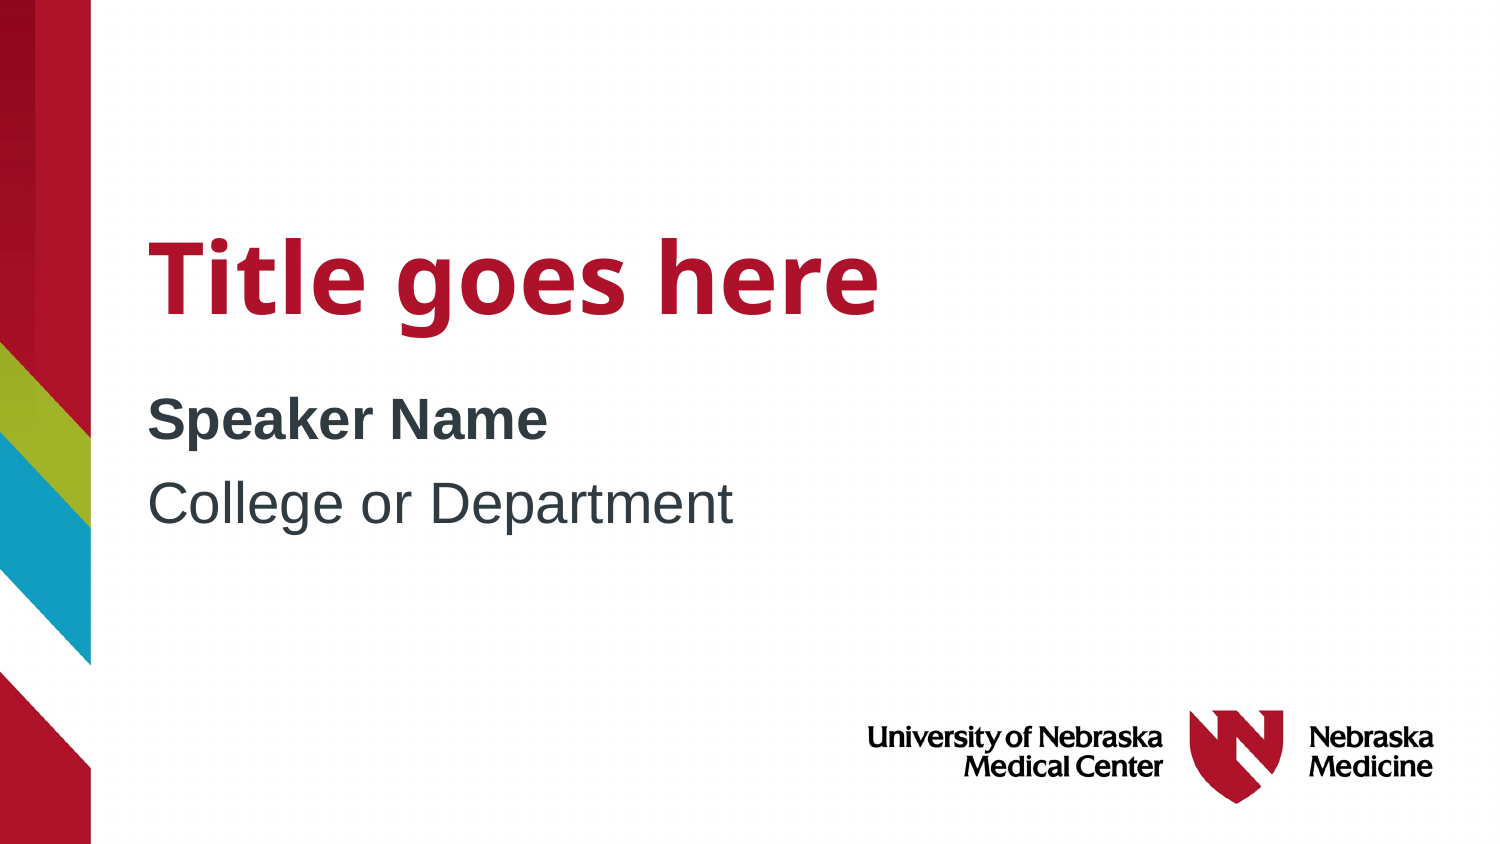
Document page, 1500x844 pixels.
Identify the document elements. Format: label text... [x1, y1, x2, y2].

title Title goes here [132, 103, 1295, 334]
subtitle Speaker Name College or Department [132, 382, 1295, 594]
picture [0, 0, 1500, 844]
